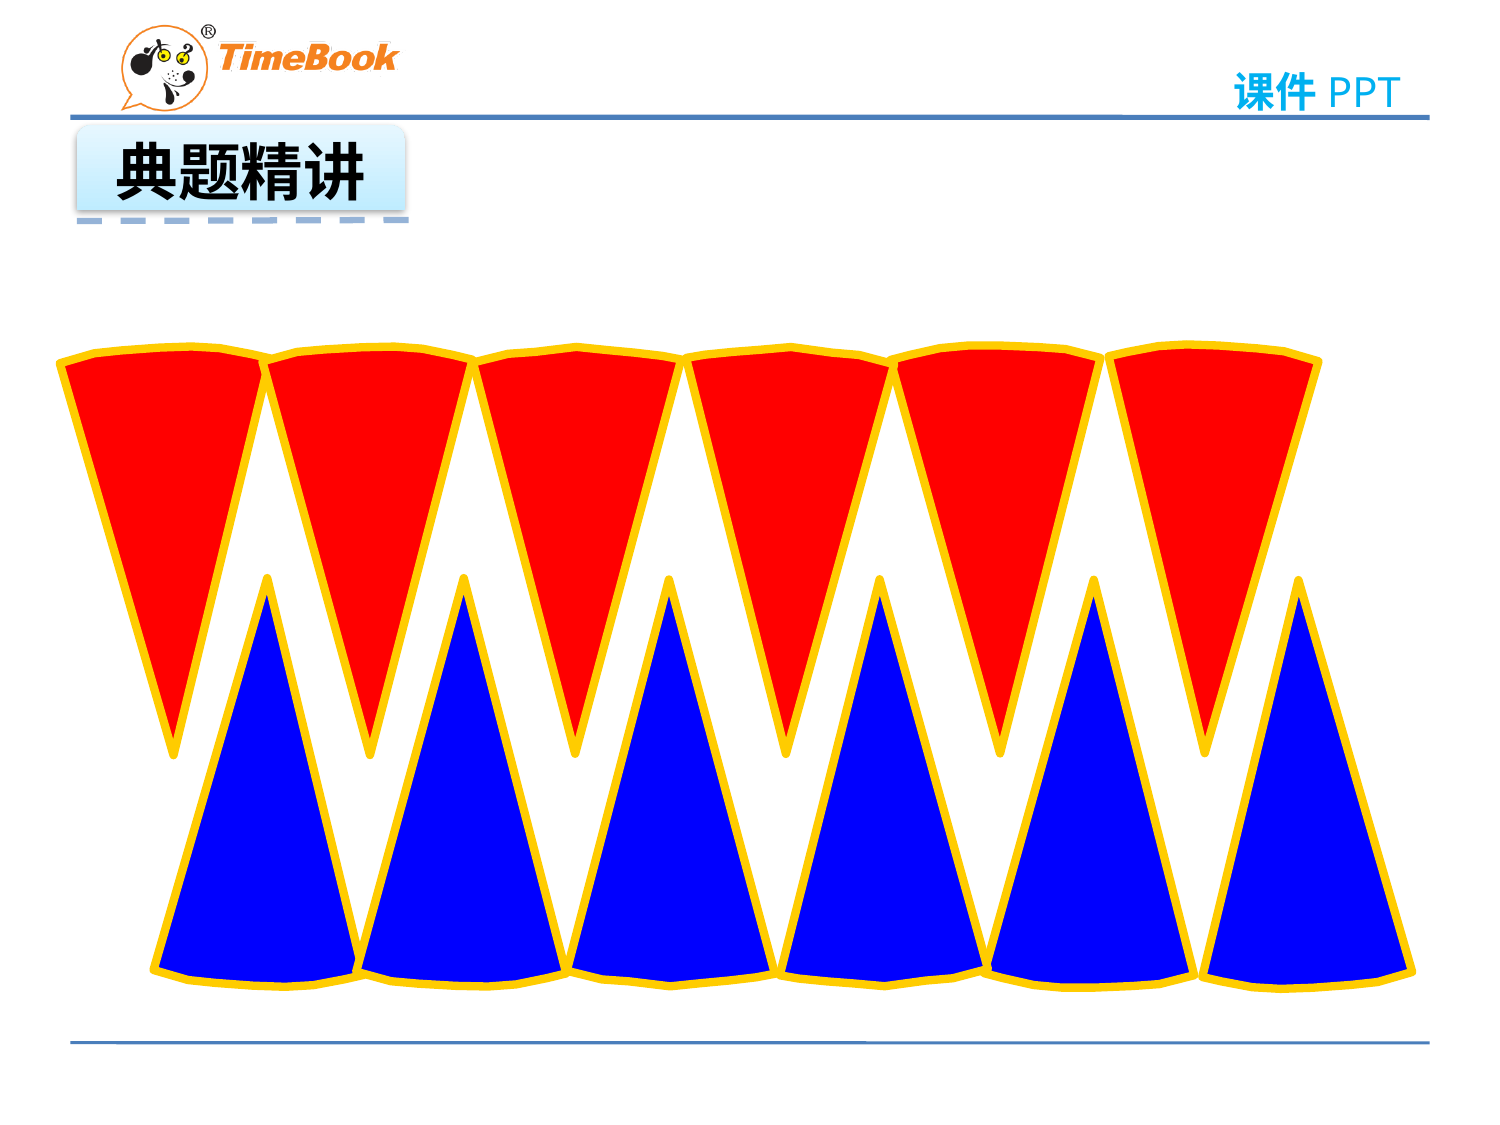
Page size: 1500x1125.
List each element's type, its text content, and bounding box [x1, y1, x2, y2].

picture [118, 22, 408, 113]
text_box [112, 324, 1266, 736]
text_box 典题精讲 [76, 124, 406, 212]
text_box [206, 597, 1360, 1009]
